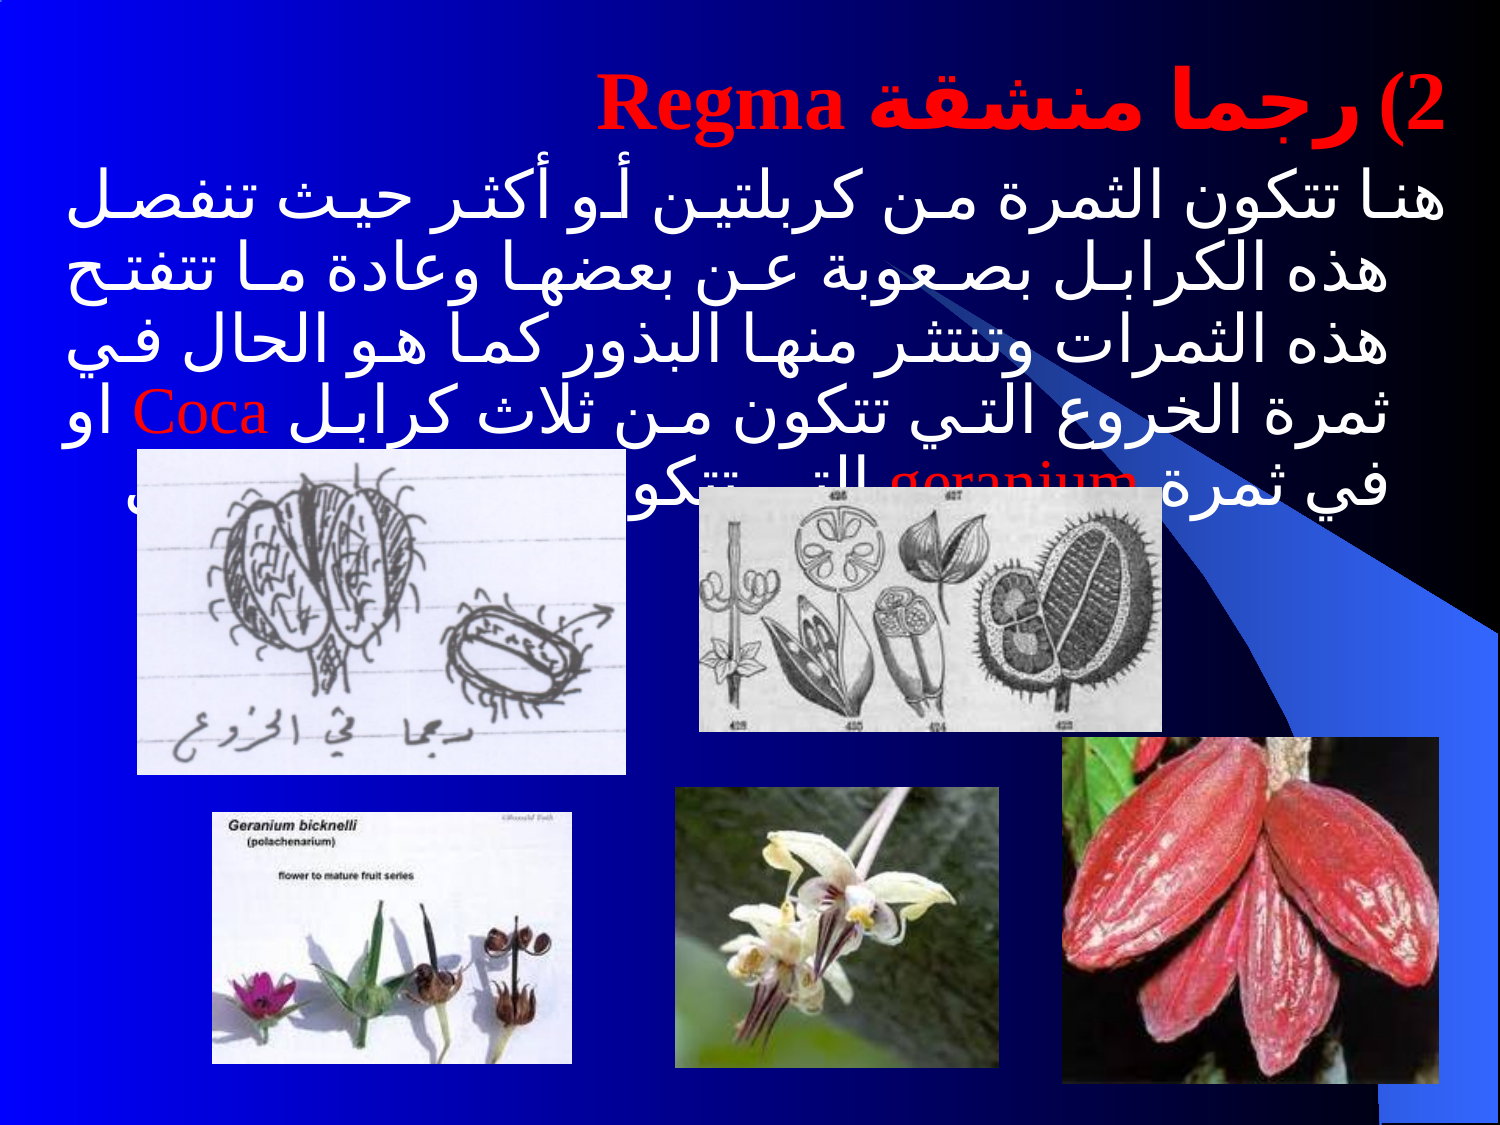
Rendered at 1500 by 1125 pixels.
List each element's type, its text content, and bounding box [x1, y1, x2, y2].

picture [212, 812, 573, 1065]
picture [137, 449, 626, 776]
picture [699, 487, 1162, 732]
picture [674, 787, 999, 1068]
text_box رجما منشقة Regma هنا تتكون الثمرة من كربلتين أو أكثر حيث تنفصل هذه الكرابل بصعوبة عن بعضها وعادة ما تتفتح هذه الثمرات وتنتثر منها البذور كما هو الحال في ثمرة الخروع التي تتكون من ثلاث كرابل Coca او في ثمرة geranium التي تتكون من خمس كرابل [49, 49, 1463, 488]
picture [1062, 737, 1440, 1085]
